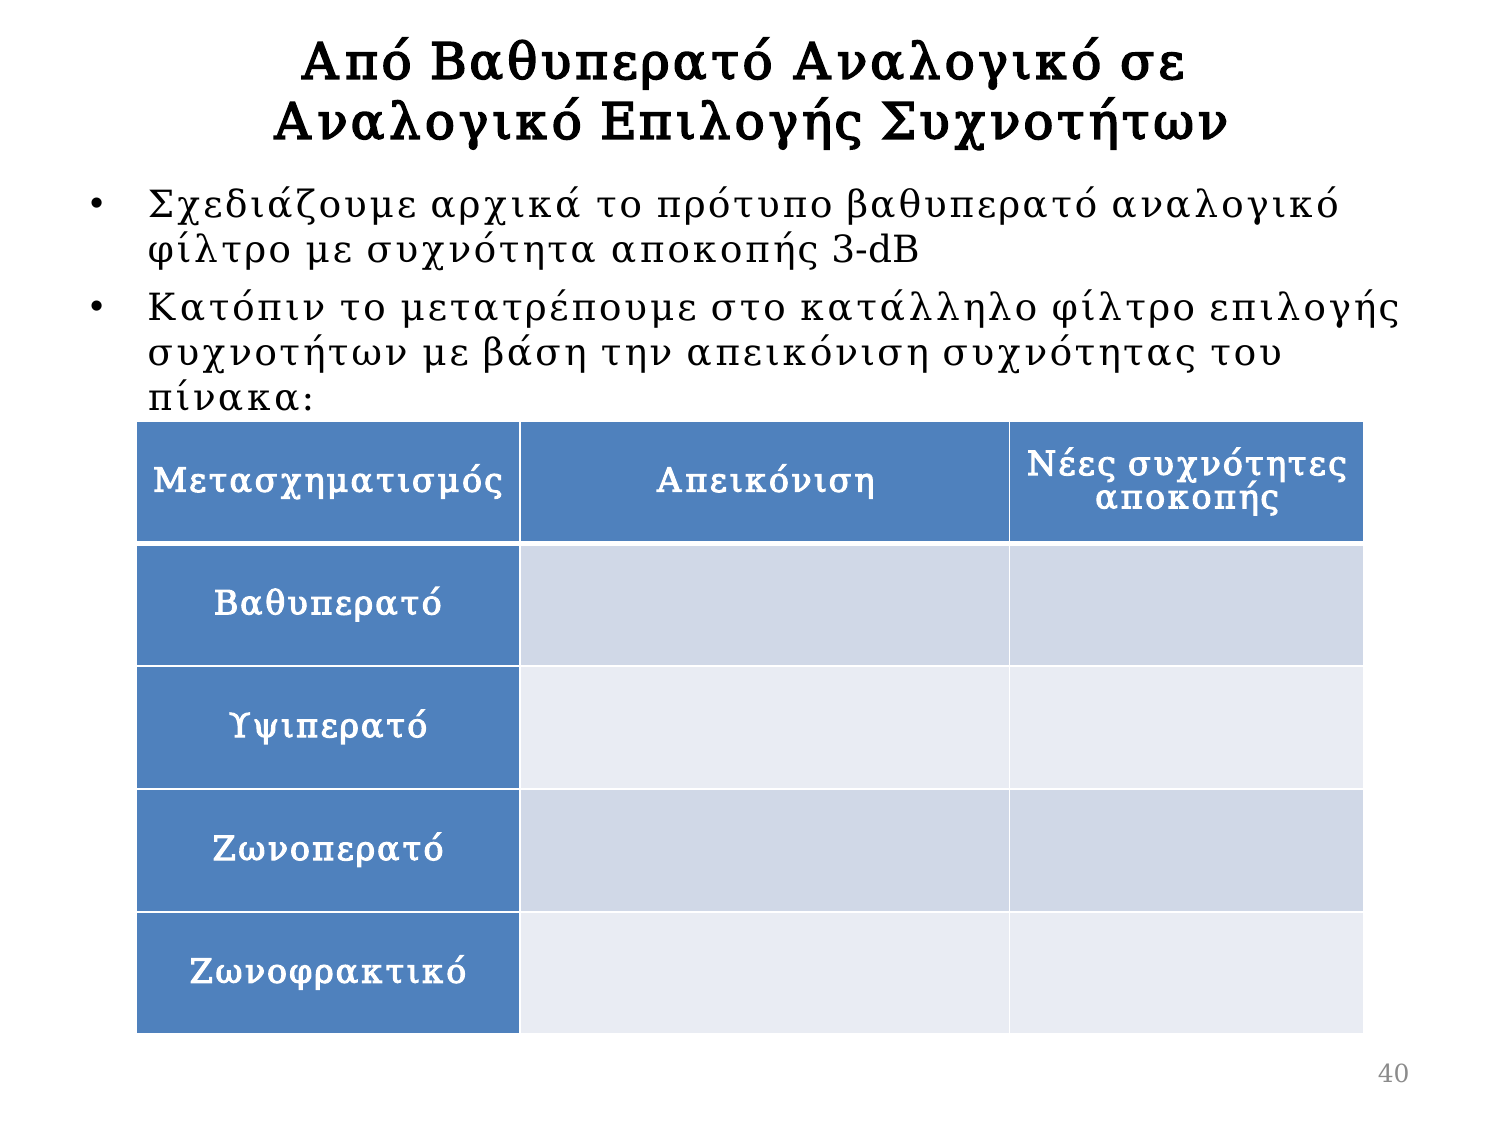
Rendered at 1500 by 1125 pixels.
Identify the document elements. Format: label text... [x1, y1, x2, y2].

title Από Βαθυπερατό Αναλογικό σε Αναλογικό Επιλογής Συχνοτήτων [75, 19, 1425, 159]
slide_number 40 [1222, 1042, 1425, 1103]
